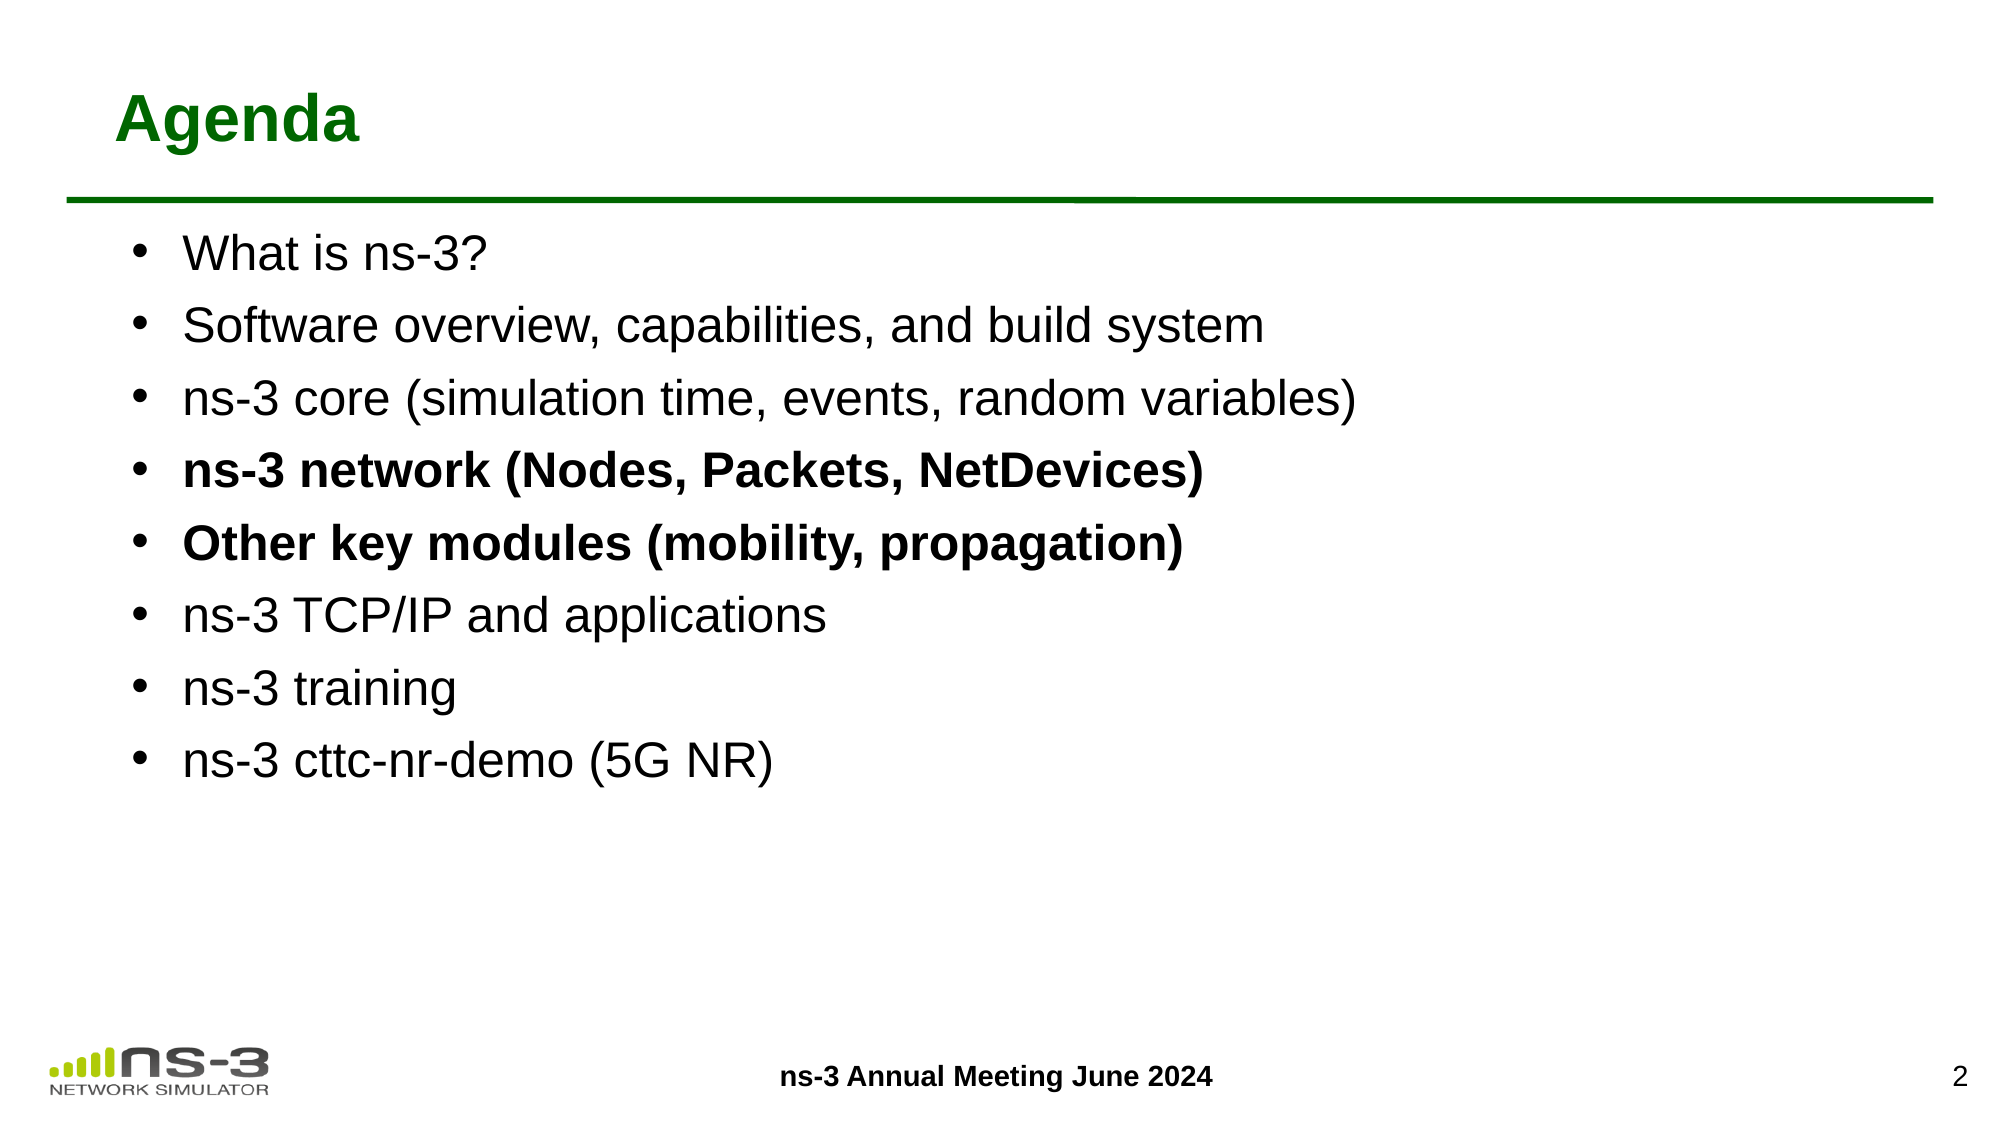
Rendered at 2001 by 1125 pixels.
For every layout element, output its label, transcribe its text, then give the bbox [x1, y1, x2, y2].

slide_number 2 [1523, 1049, 1984, 1125]
list What is ns-3? Software overview, capabilities, and build system ns-3 core (simulation time, events, random variables) ns-3 network (Nodes, Packets, NetDevices) Other key modules (mobility, propagation) ns-3 TCP/IP and applications ns-3 training ns-3 cttc-nr-demo (5G NR) [116, 212, 1910, 1012]
picture [33, 1017, 284, 1125]
footer ns-3 Annual Meeting June 2024 [683, 1049, 1310, 1125]
title Agenda [99, 44, 1894, 186]
